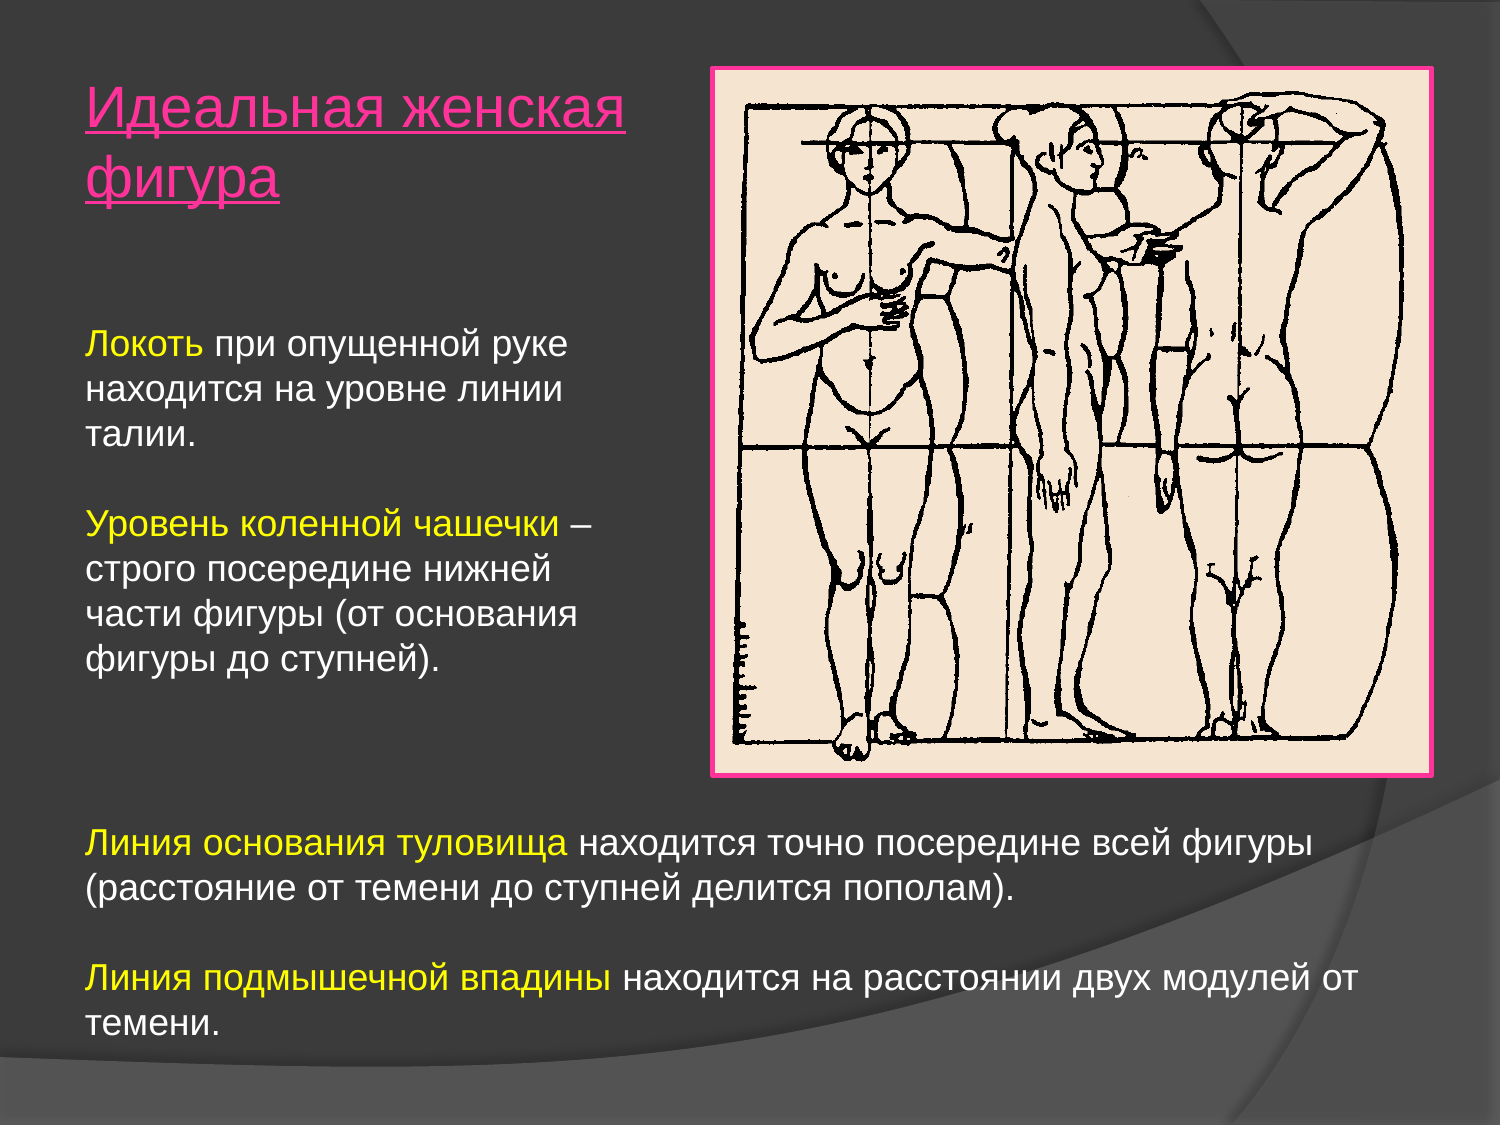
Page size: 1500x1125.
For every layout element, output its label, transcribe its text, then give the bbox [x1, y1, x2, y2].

picture [714, 70, 1430, 774]
text_box Линия основания туловища находится точно посередине всей фигуры (расстояние от темени до ступней делится пополам). Линия подмышечной впадины находится на расстоянии двух модулей от темени. [70, 810, 1395, 1051]
text_box Идеальная женская фигура Локоть при опущенной руке находится на уровне линии талии. Уровень коленной чашечки – строго посередине нижней части фигуры (от основания фигуры до ступней). [70, 61, 668, 737]
